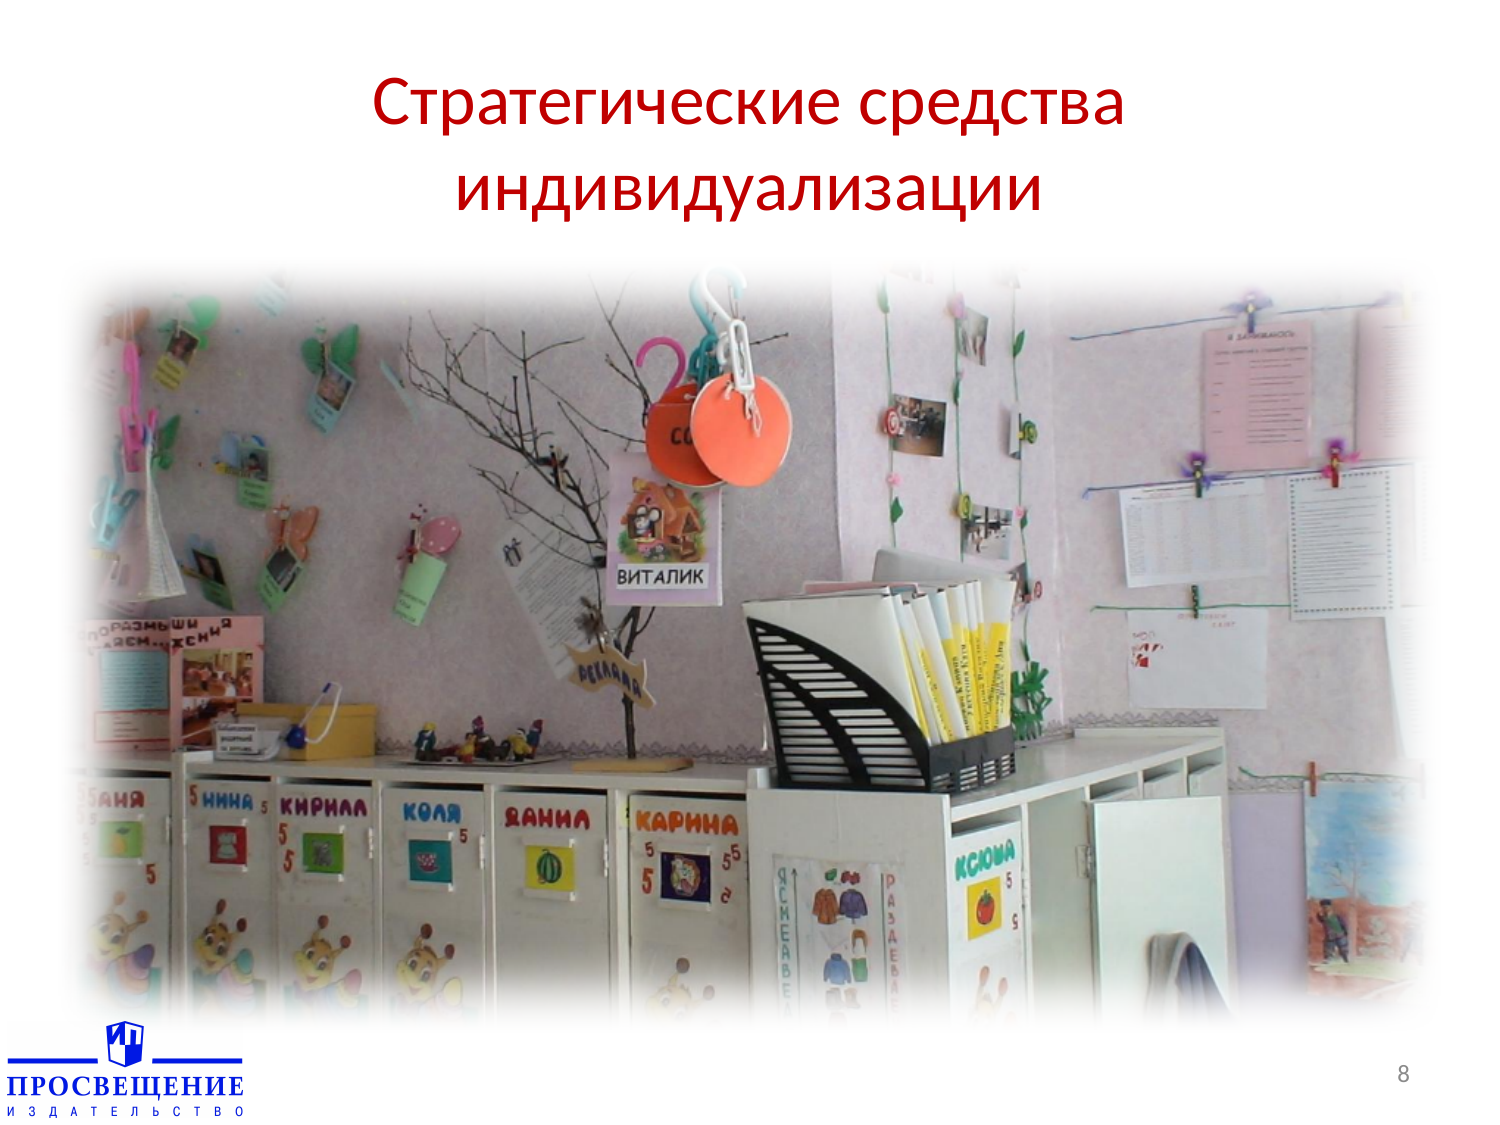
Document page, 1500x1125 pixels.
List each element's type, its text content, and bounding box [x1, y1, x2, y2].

slide_number 8 [1074, 1043, 1425, 1103]
picture [7, 255, 1444, 1118]
title Стратегические средства индивидуализации [74, 44, 1426, 233]
